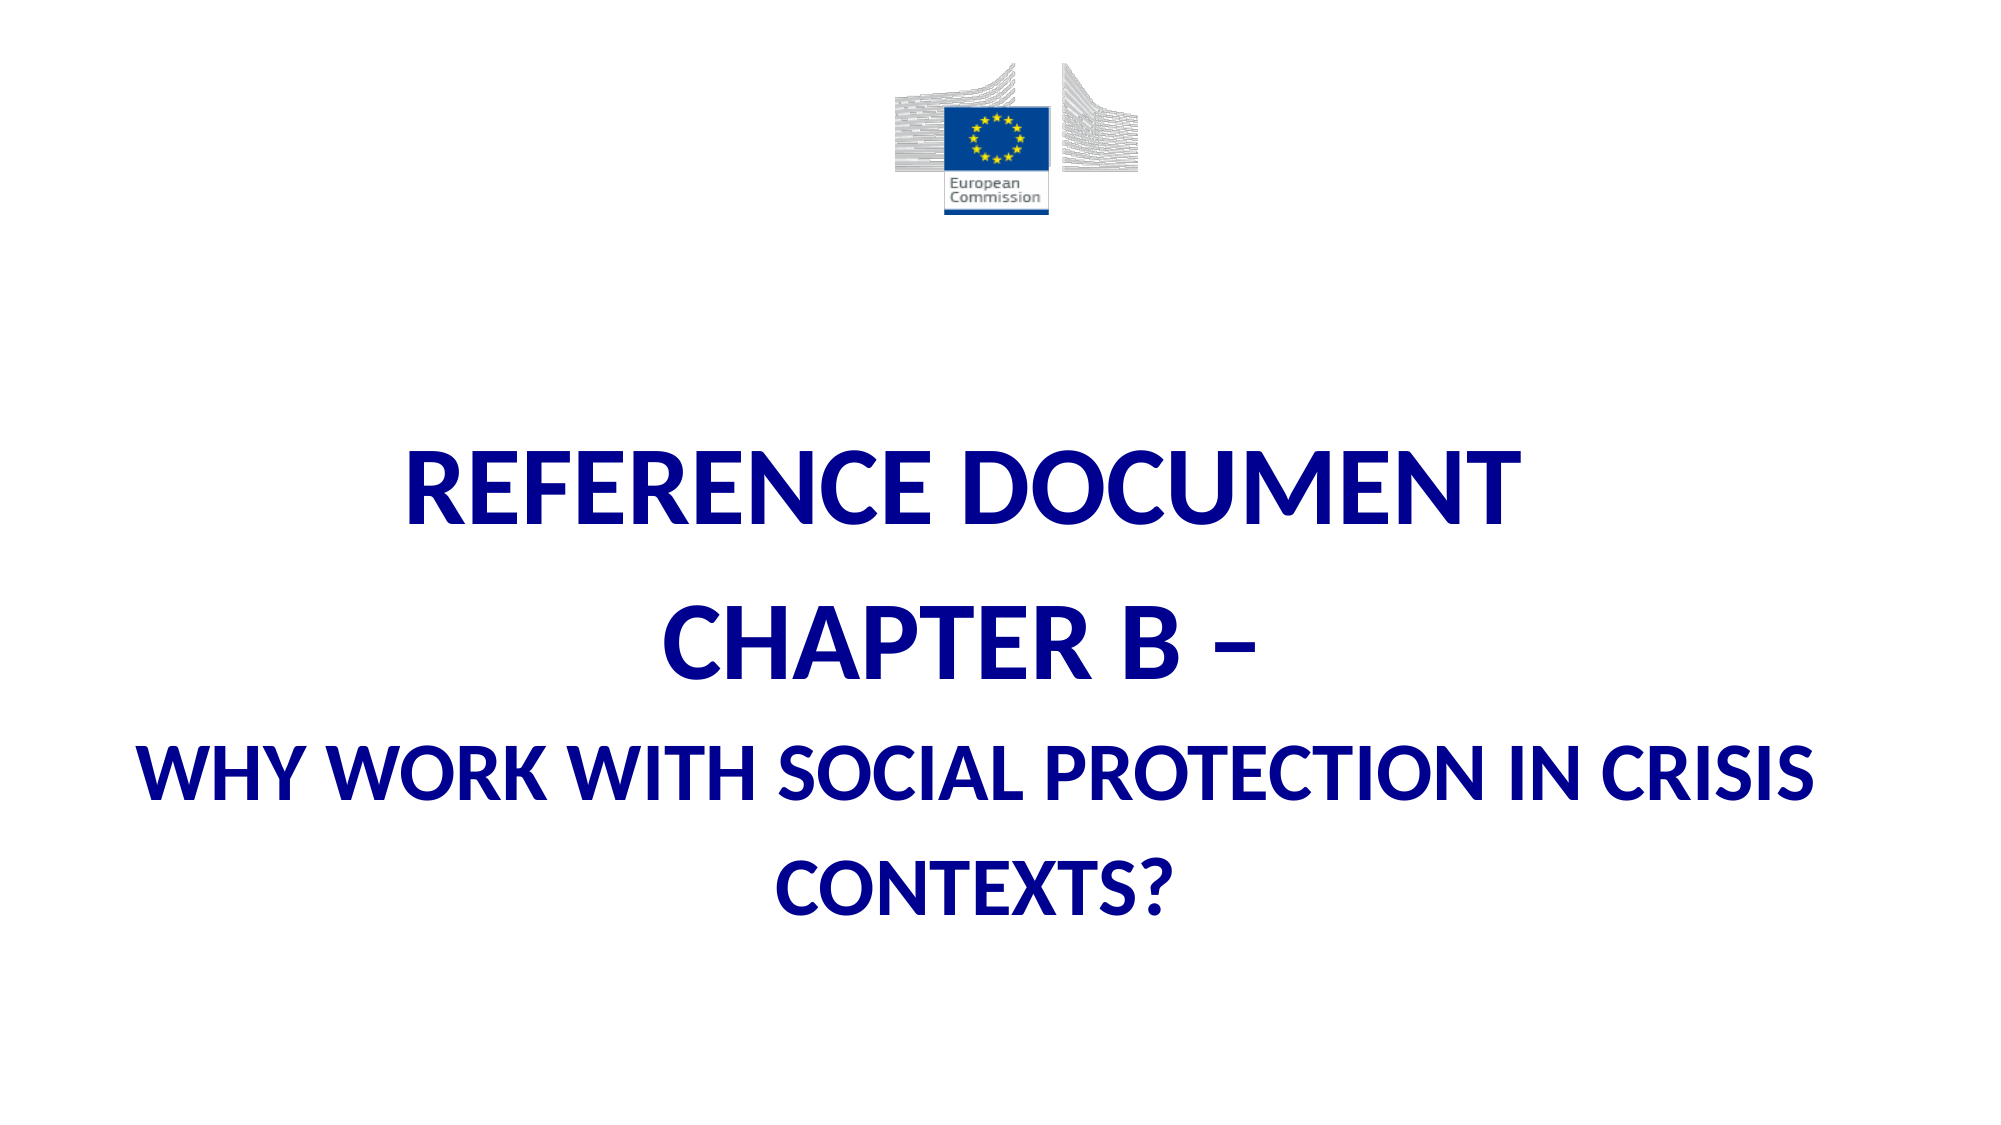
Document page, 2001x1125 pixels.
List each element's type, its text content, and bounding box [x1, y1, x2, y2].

picture [894, 62, 1138, 215]
text_box REFERENCE DOCUMENT CHAPTER B – WHY WORK WITH SOCIAL PROTECTION IN CRISIS CONTEXTS? [97, 384, 1855, 851]
